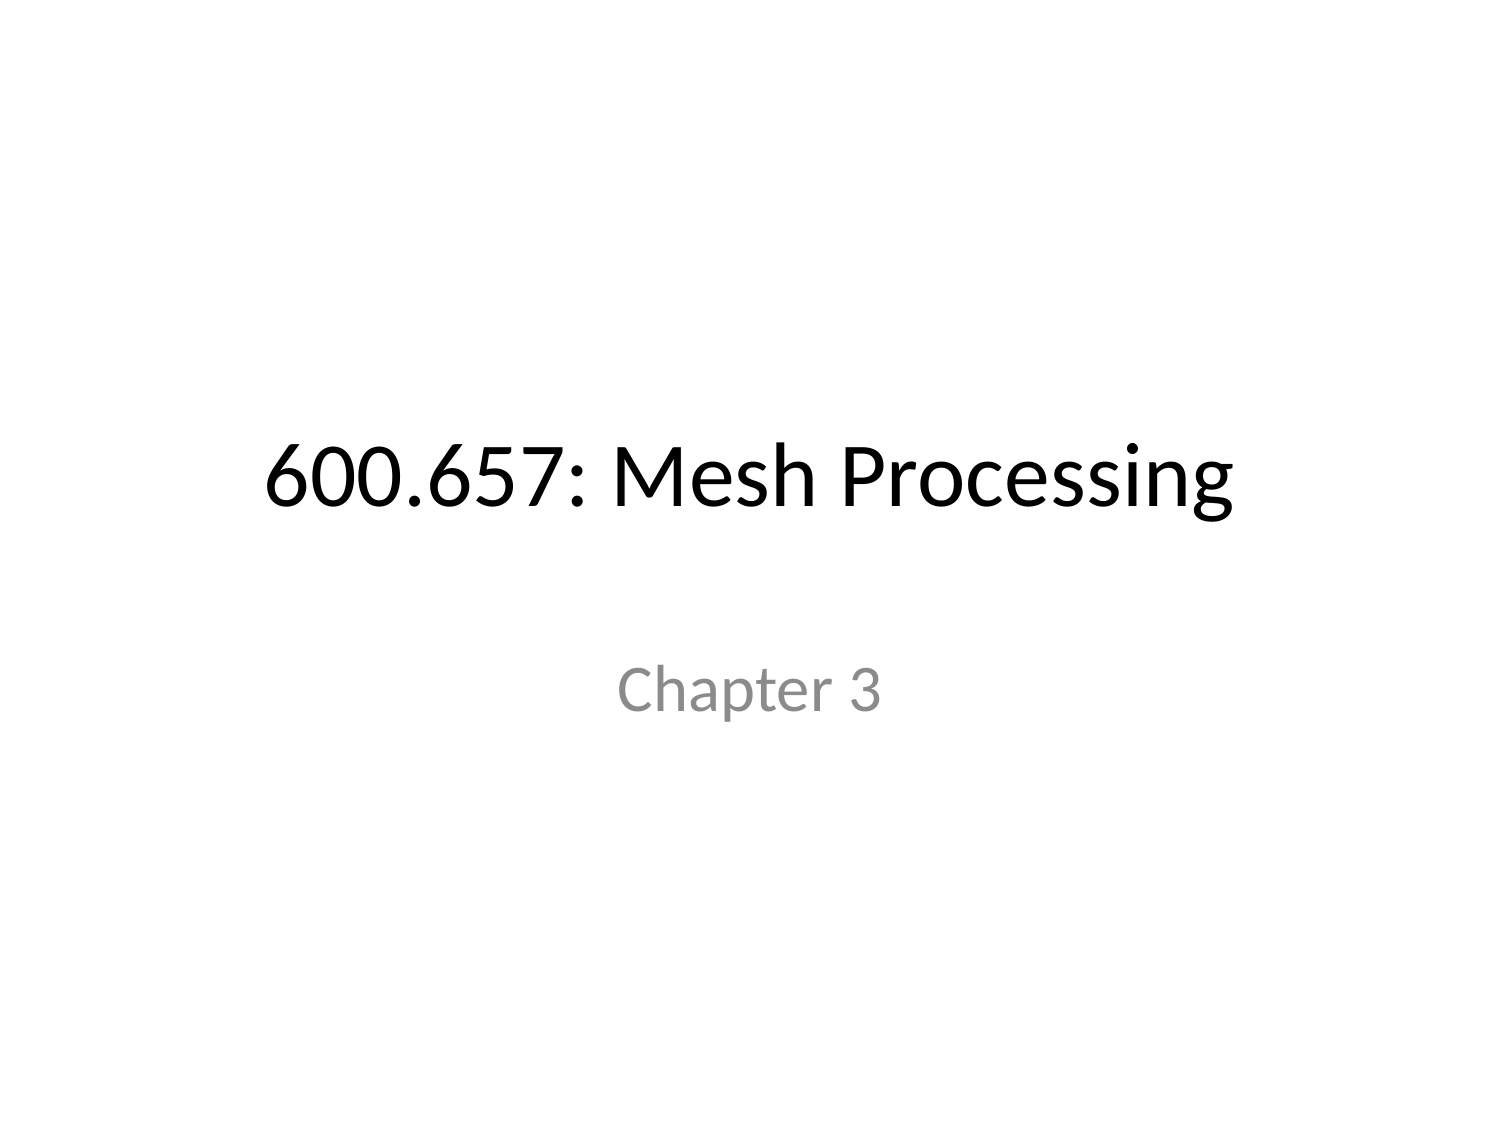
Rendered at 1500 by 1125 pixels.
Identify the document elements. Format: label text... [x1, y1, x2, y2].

title 600.657: Mesh Processing [112, 349, 1388, 591]
subtitle Chapter 3 [225, 637, 1275, 925]
